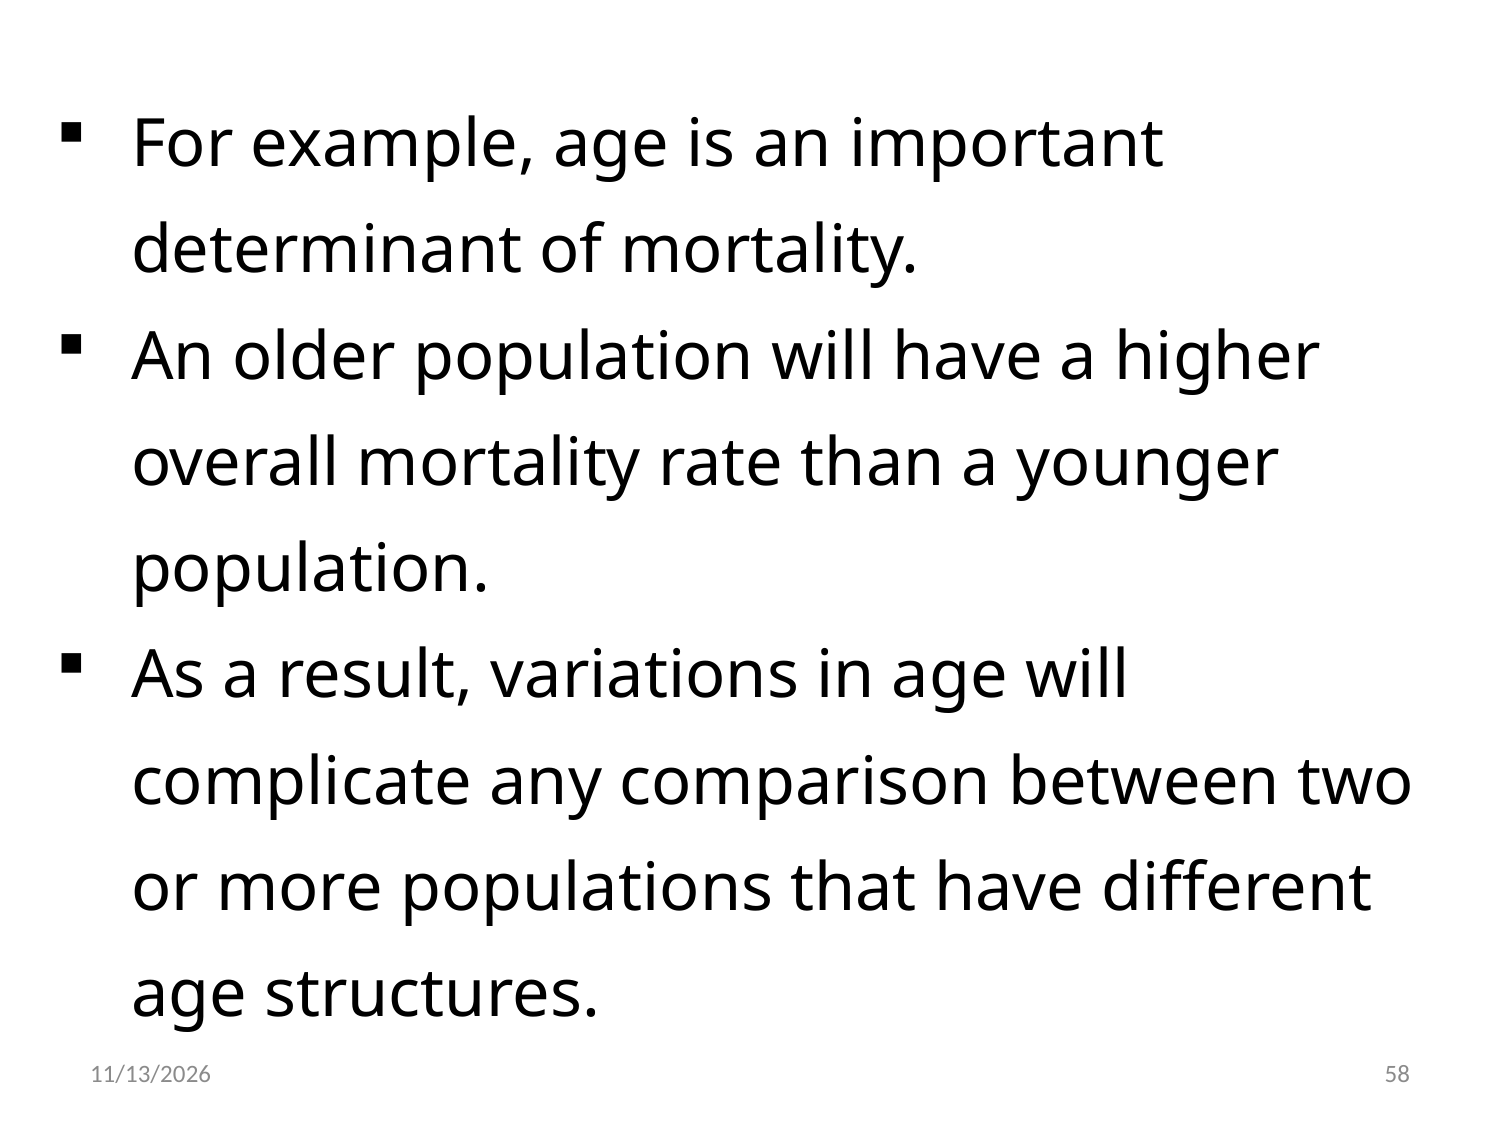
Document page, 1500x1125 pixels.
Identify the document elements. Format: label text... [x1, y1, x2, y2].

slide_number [75, 1042, 425, 1103]
text_box For example, age is an important determinant of mortality. An older population will have a higher overall mortality rate than a younger population. As a result, variations in age will complicate any comparison between two or more populations that have different age structures. [41, 66, 1471, 1038]
slide_number 58 [1074, 1042, 1425, 1103]
